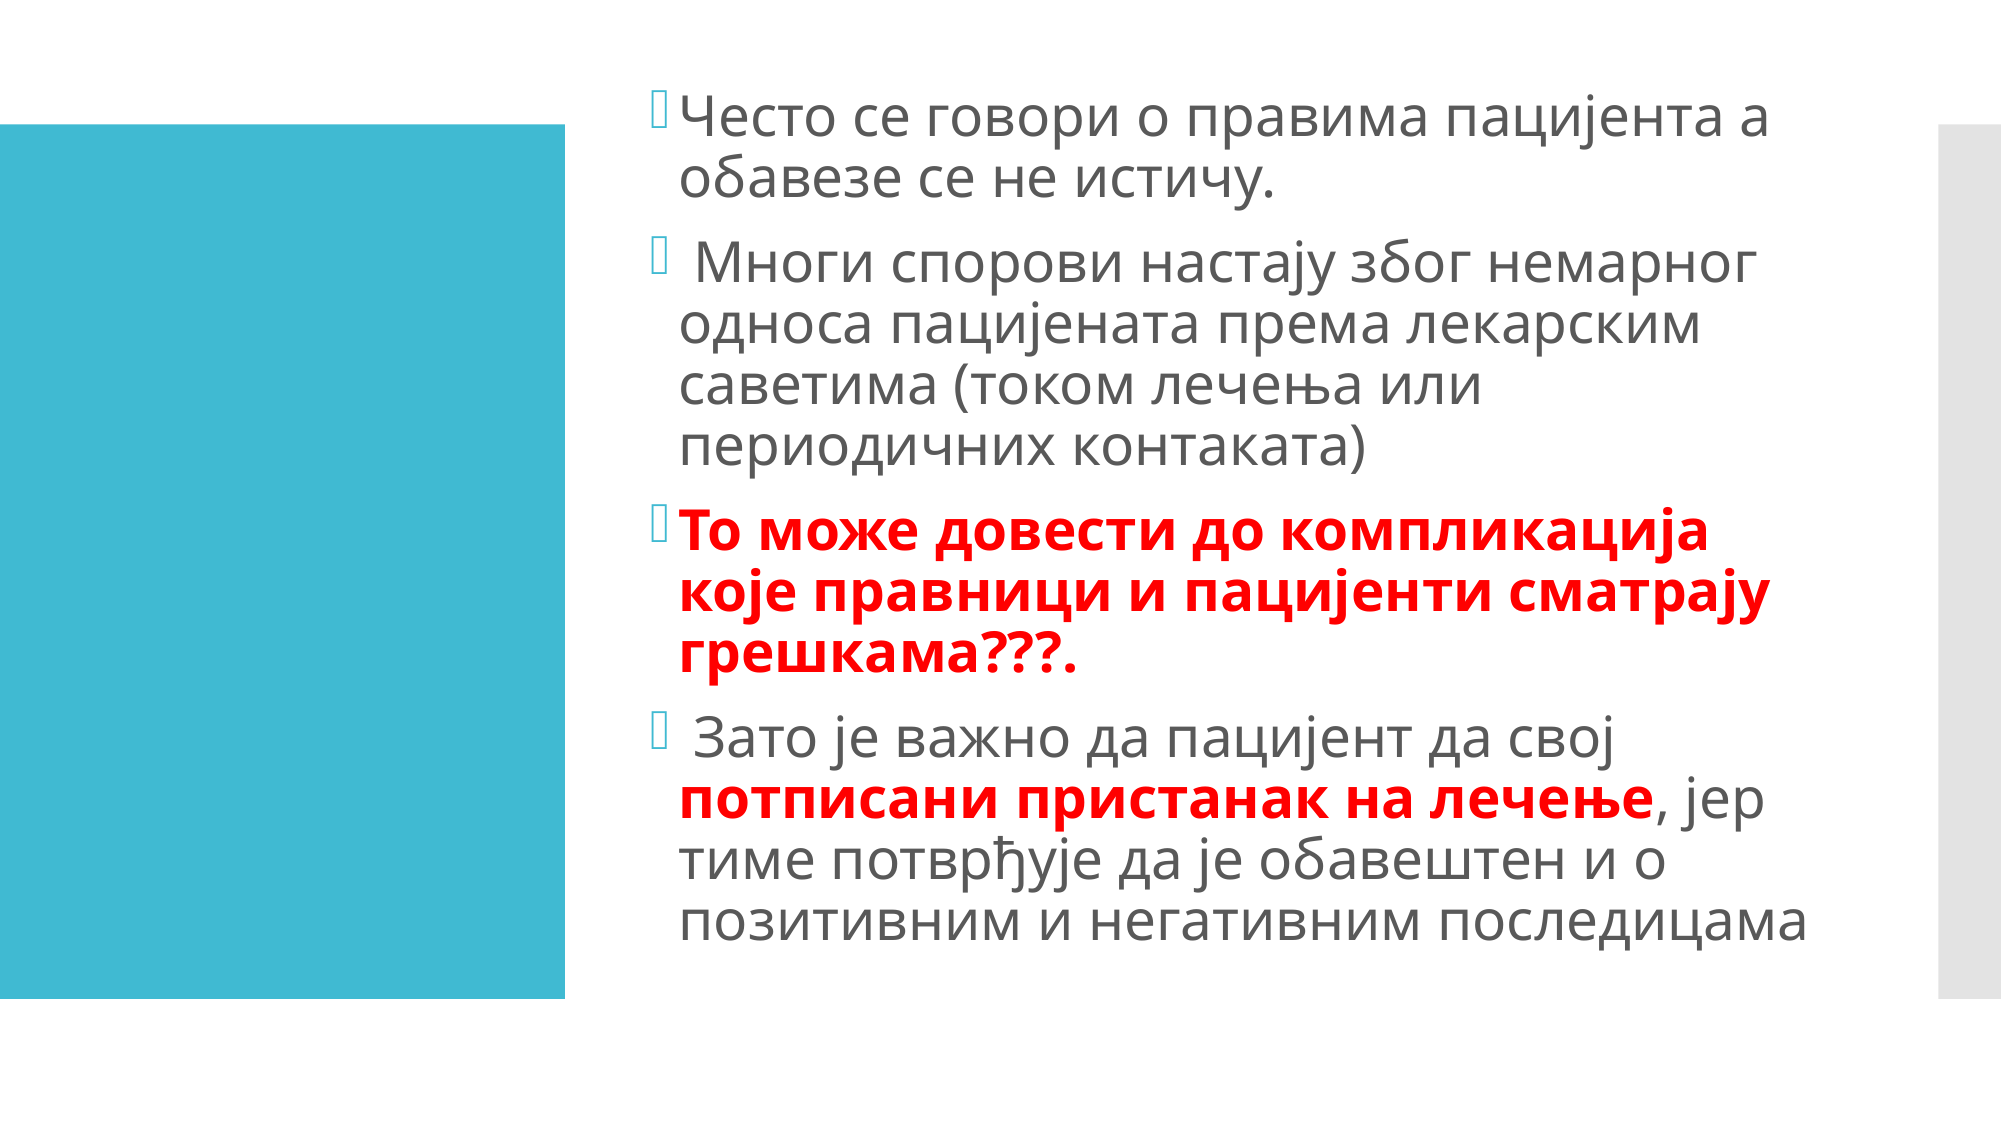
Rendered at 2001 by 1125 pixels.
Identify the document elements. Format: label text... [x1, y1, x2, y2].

list Често се говори о правима пацијента а обавезе се не истичу. Многи спорови настају због немарног односа пацијената према лекарским саветима (током лечења или периодичних контаката) То може довести до компликација које правници и пацијенти сматрају грешкама???. Зато је важно да пацијент да свој потписани пристанак на лечење, јер тиме потврђује да је обавештен и о позитивним и негативним последицама [634, 59, 1835, 982]
